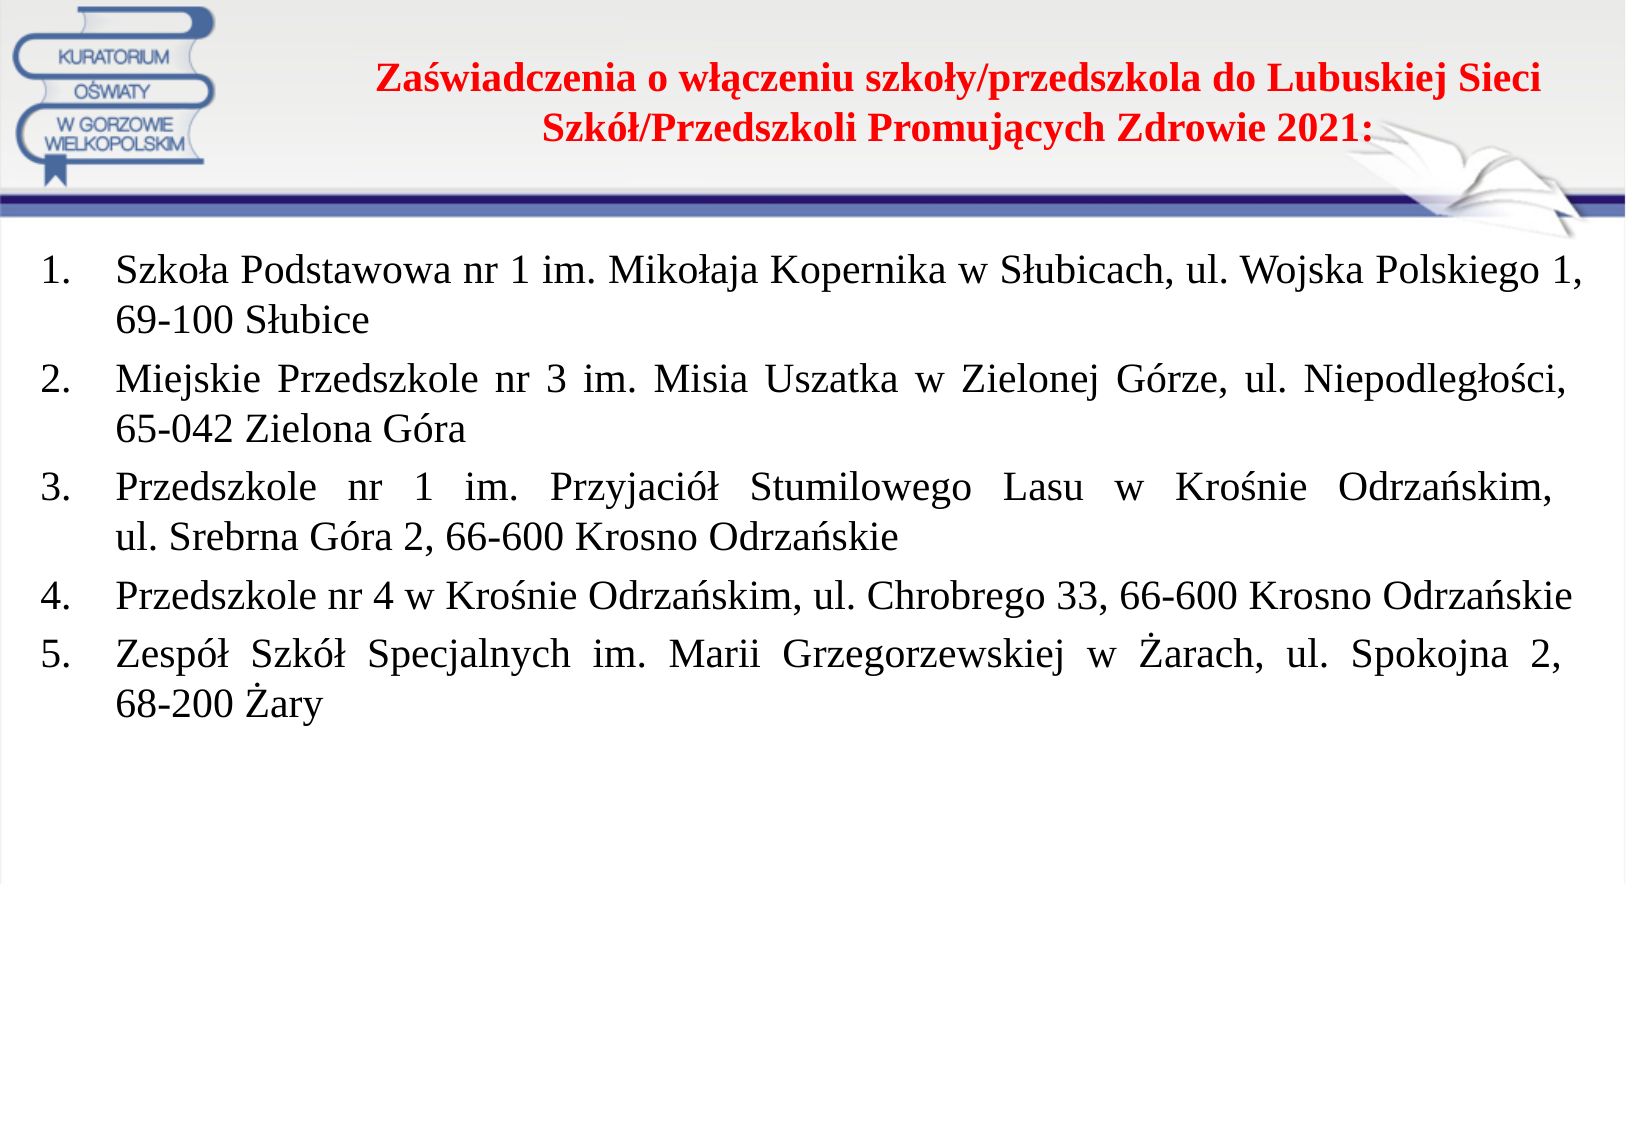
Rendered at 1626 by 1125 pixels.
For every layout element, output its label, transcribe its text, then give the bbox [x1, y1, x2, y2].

list Szkoła Podstawowa nr 1 im. Mikołaja Kopernika w Słubicach, ul. Wojska Polskiego 1, 69-100 Słubice Miejskie Przedszkole nr 3 im. Misia Uszatka w Zielonej Górze, ul. Niepodległości, 65-042 Zielona Góra Przedszkole nr 1 im. Przyjaciół Stumilowego Lasu w Krośnie Odrzańskim, ul. Srebrna Góra 2, 66-600 Krosno Odrzańskie Przedszkole nr 4 w Krośnie Odrzańskim, ul. Chrobrego 33, 66-600 Krosno Odrzańskie Zespół Szkół Specjalnych im. Marii Grzegorzewskiej w Żarach, ul. Spokojna 2, 68-200 Żary [25, 234, 1600, 1071]
picture [0, 0, 1626, 1125]
title Zaświadczenia o włączeniu szkoły/przedszkola do Lubuskiej Sieci Szkół/Przedszkoli Promujących Zdrowie 2021: [317, 23, 1600, 176]
